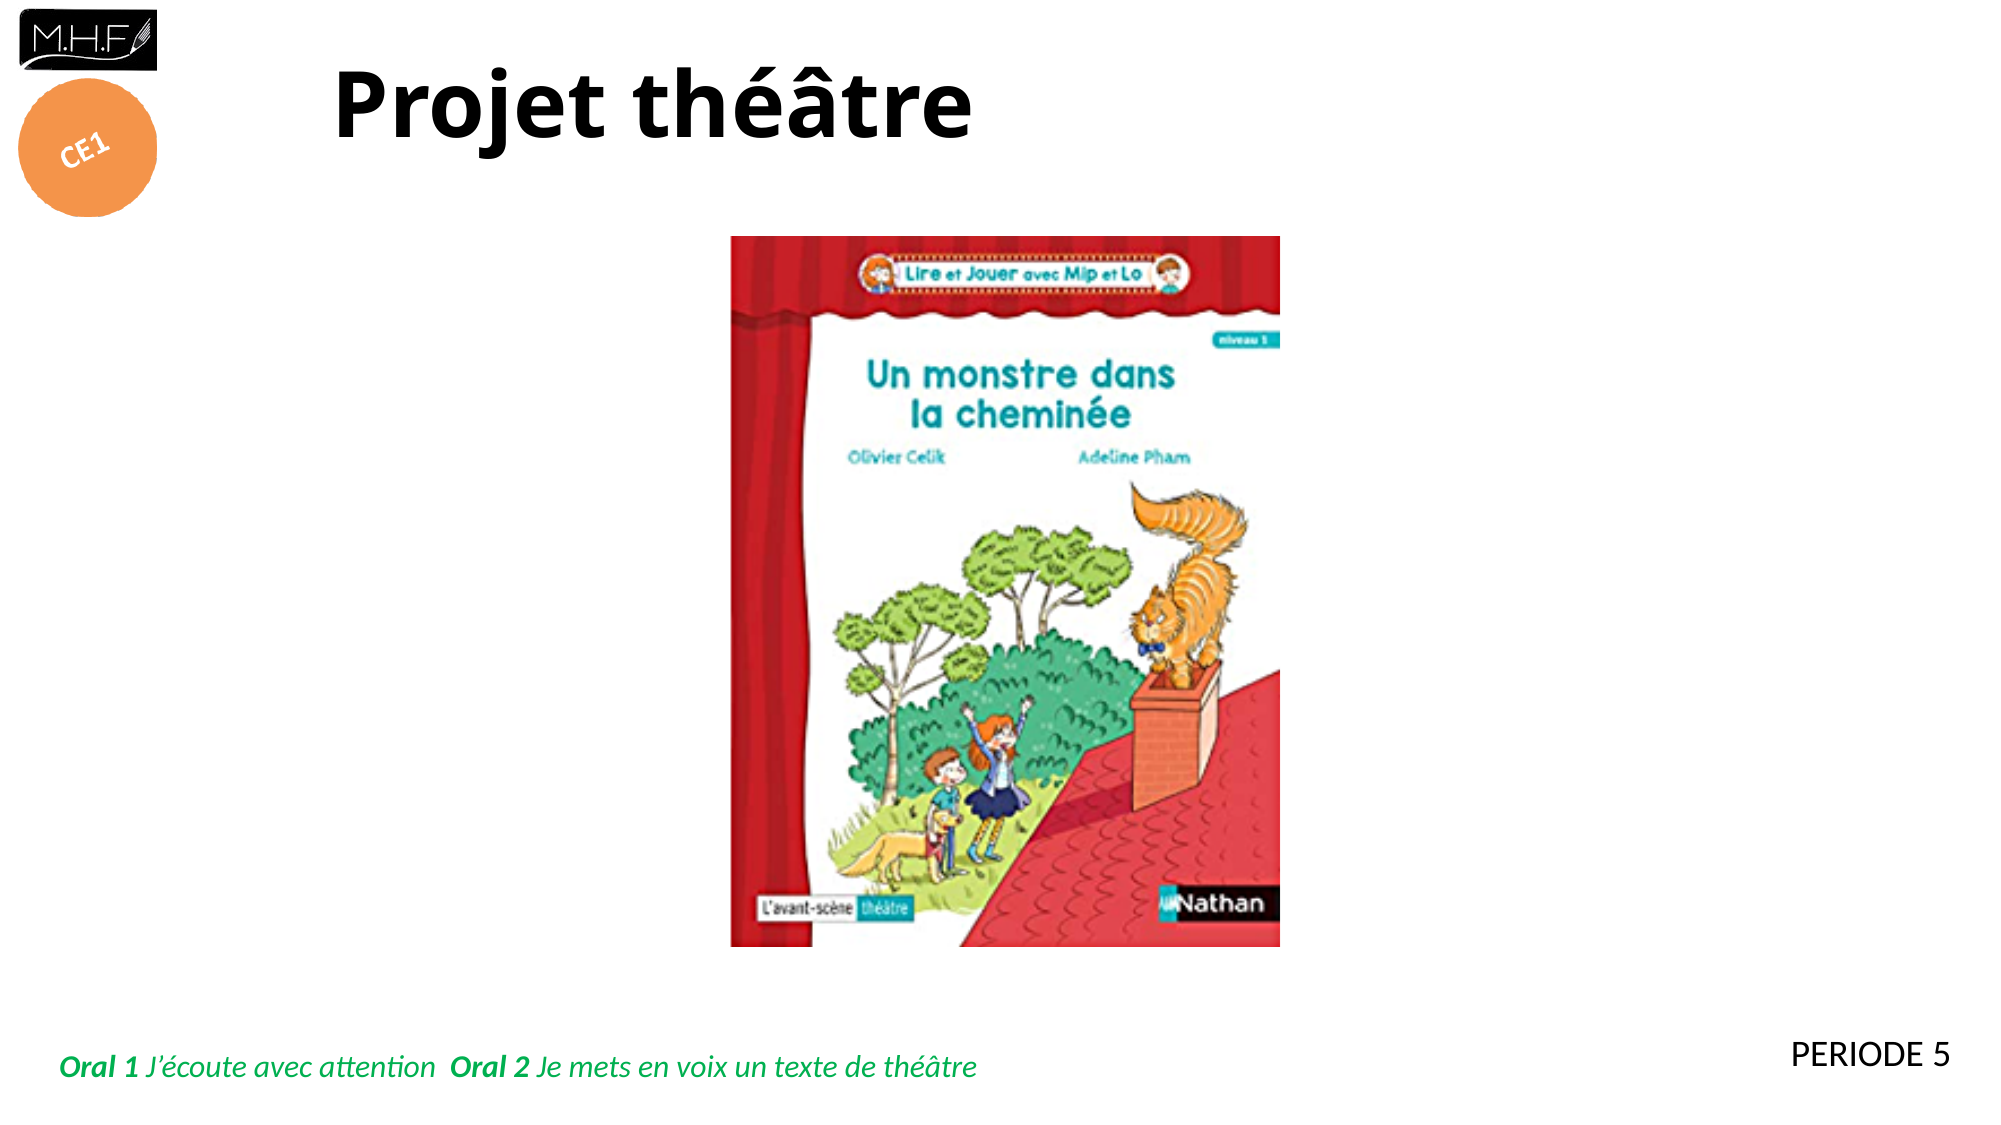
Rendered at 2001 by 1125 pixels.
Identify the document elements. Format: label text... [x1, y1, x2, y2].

text_box Oral 1 J’écoute avec attention Oral 2 Je mets en voix un texte de théâtre [44, 1038, 1346, 1092]
picture [719, 236, 1281, 947]
title Projet théâtre [316, 0, 1863, 218]
picture [18, 78, 157, 218]
picture [16, 7, 157, 74]
text_box PERIODE 5 [1362, 1021, 1967, 1082]
